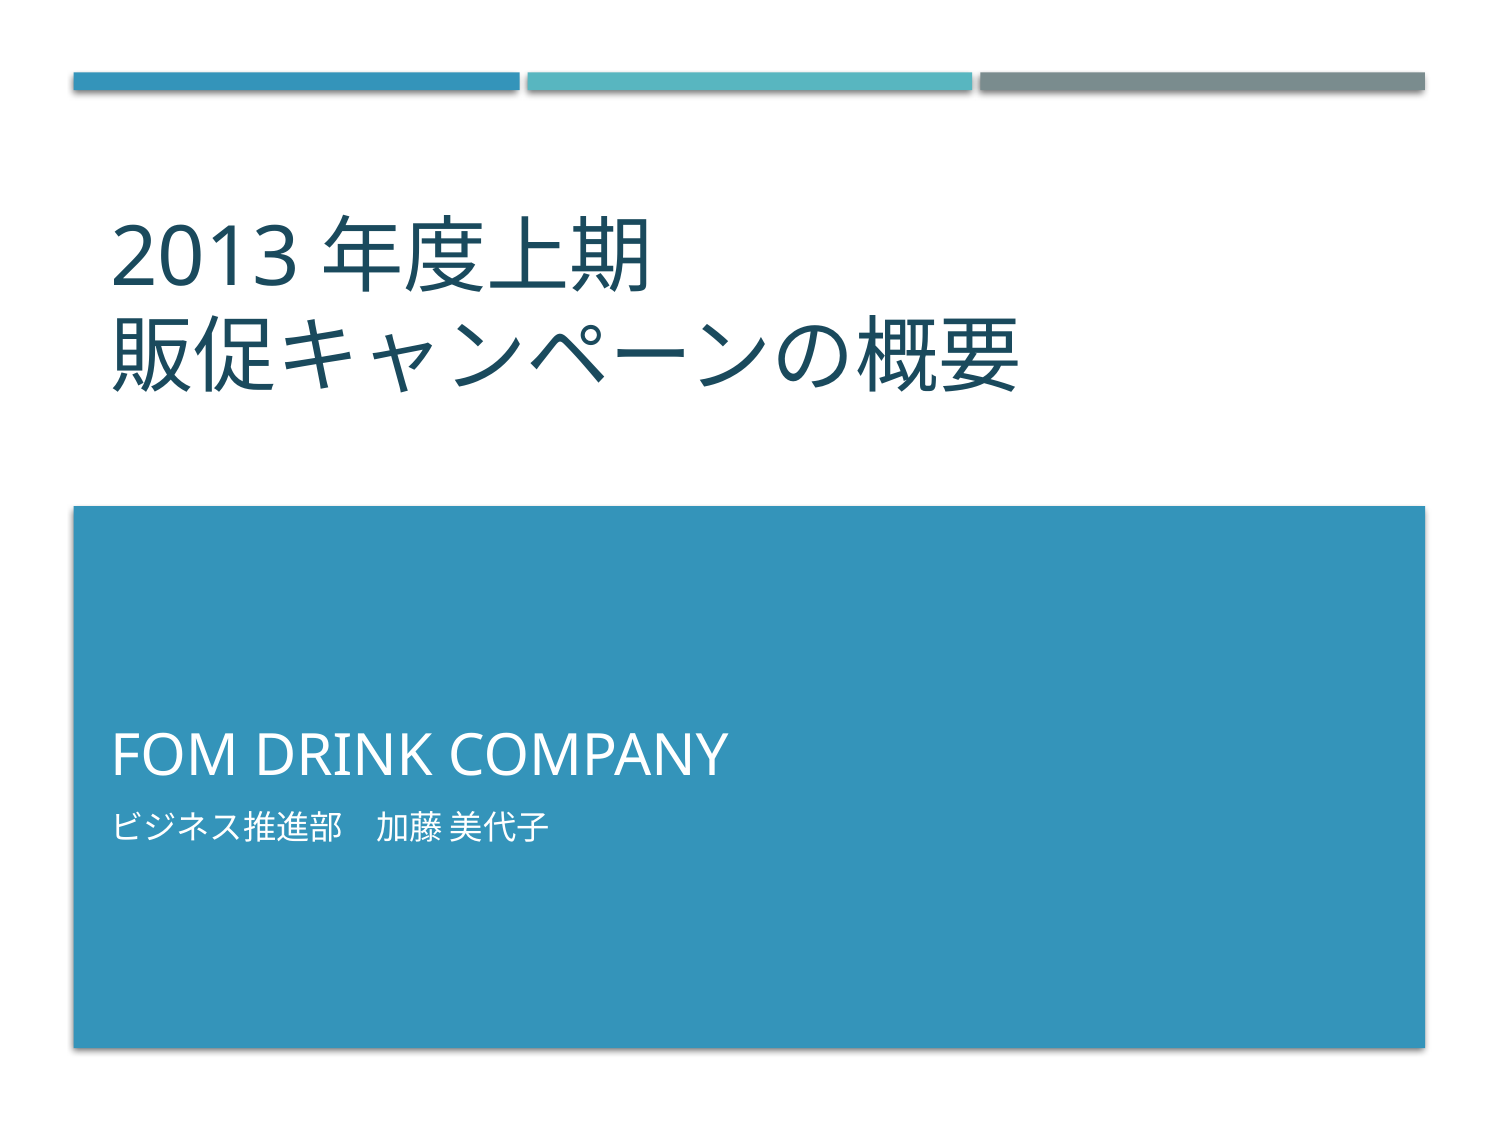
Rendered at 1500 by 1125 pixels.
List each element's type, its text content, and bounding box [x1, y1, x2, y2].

title 2013年度上期 販促キャンペーンの概要 [95, 162, 1406, 410]
text_box FOM Drink COMPANY ビジネス推進部 加藤 美代子 [95, 709, 1406, 890]
